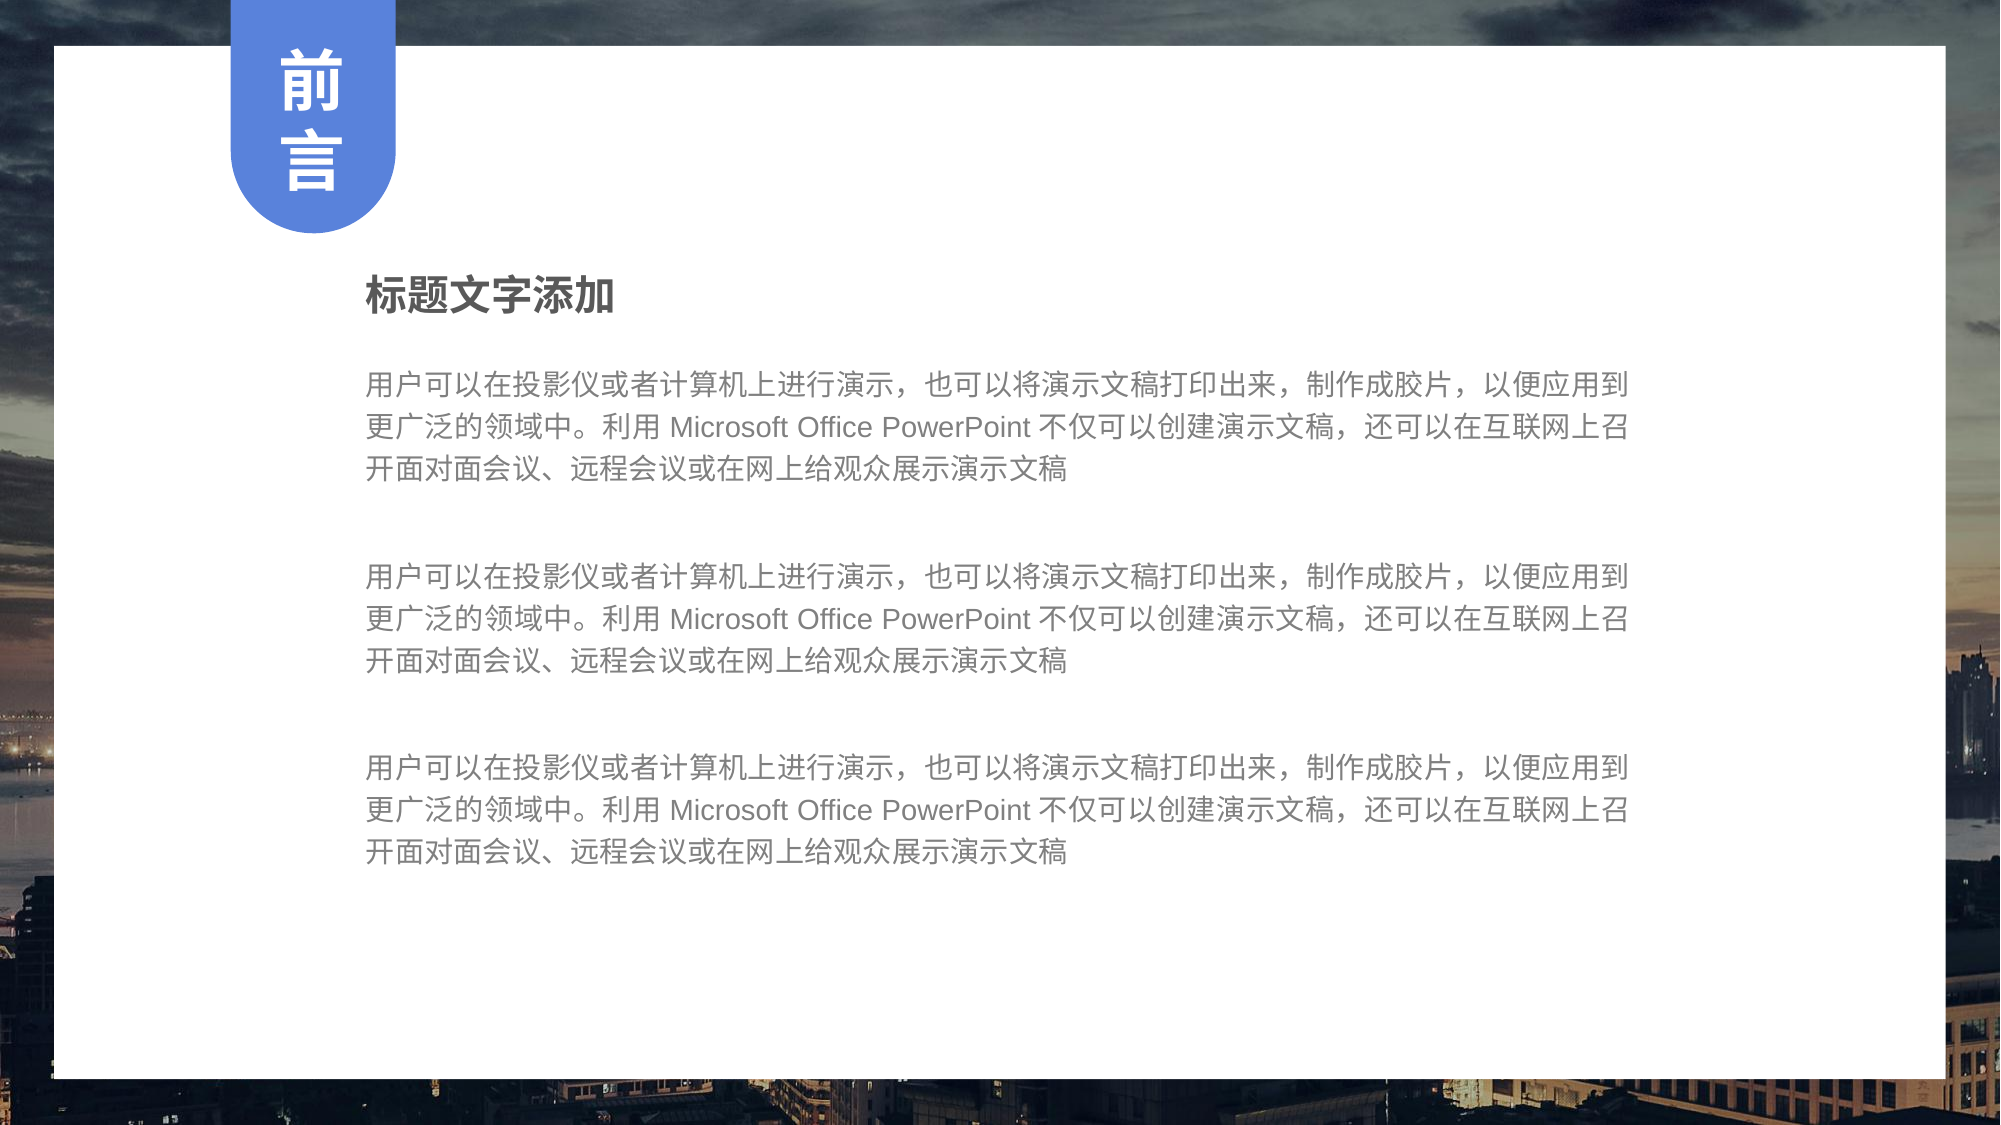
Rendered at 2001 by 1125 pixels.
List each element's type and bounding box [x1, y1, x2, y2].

picture [0, 0, 2000, 1125]
text_box [230, 0, 396, 234]
